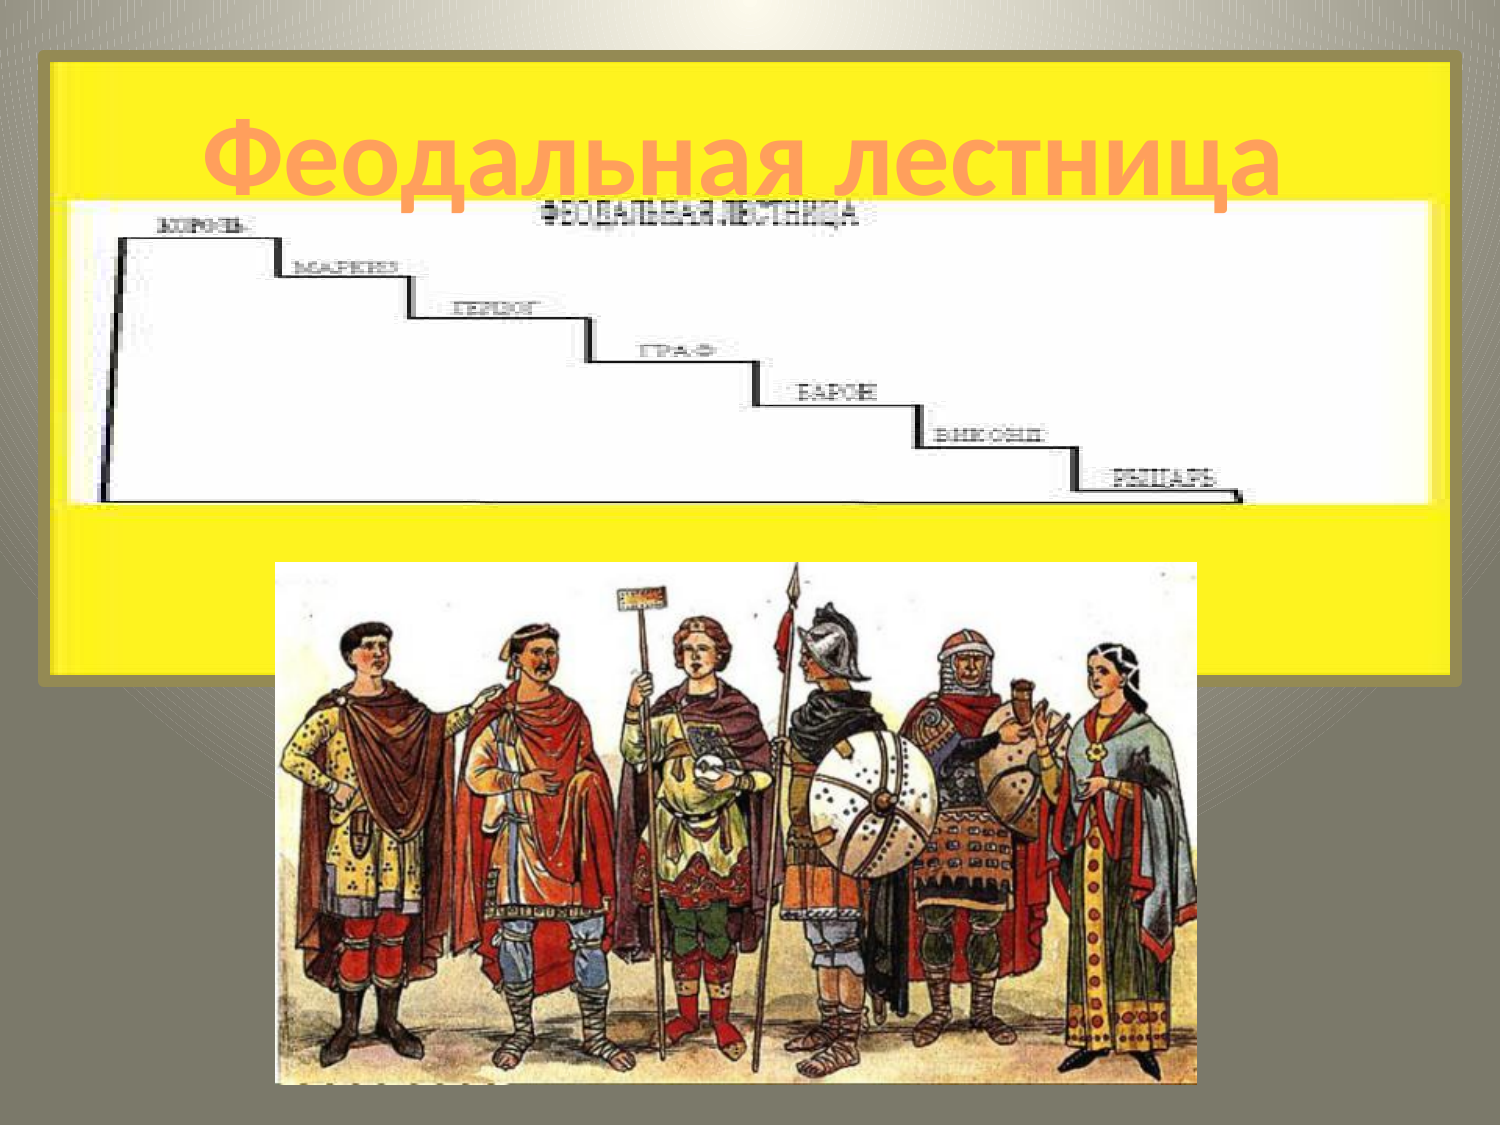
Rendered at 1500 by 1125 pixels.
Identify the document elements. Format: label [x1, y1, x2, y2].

picture [49, 62, 1451, 1085]
